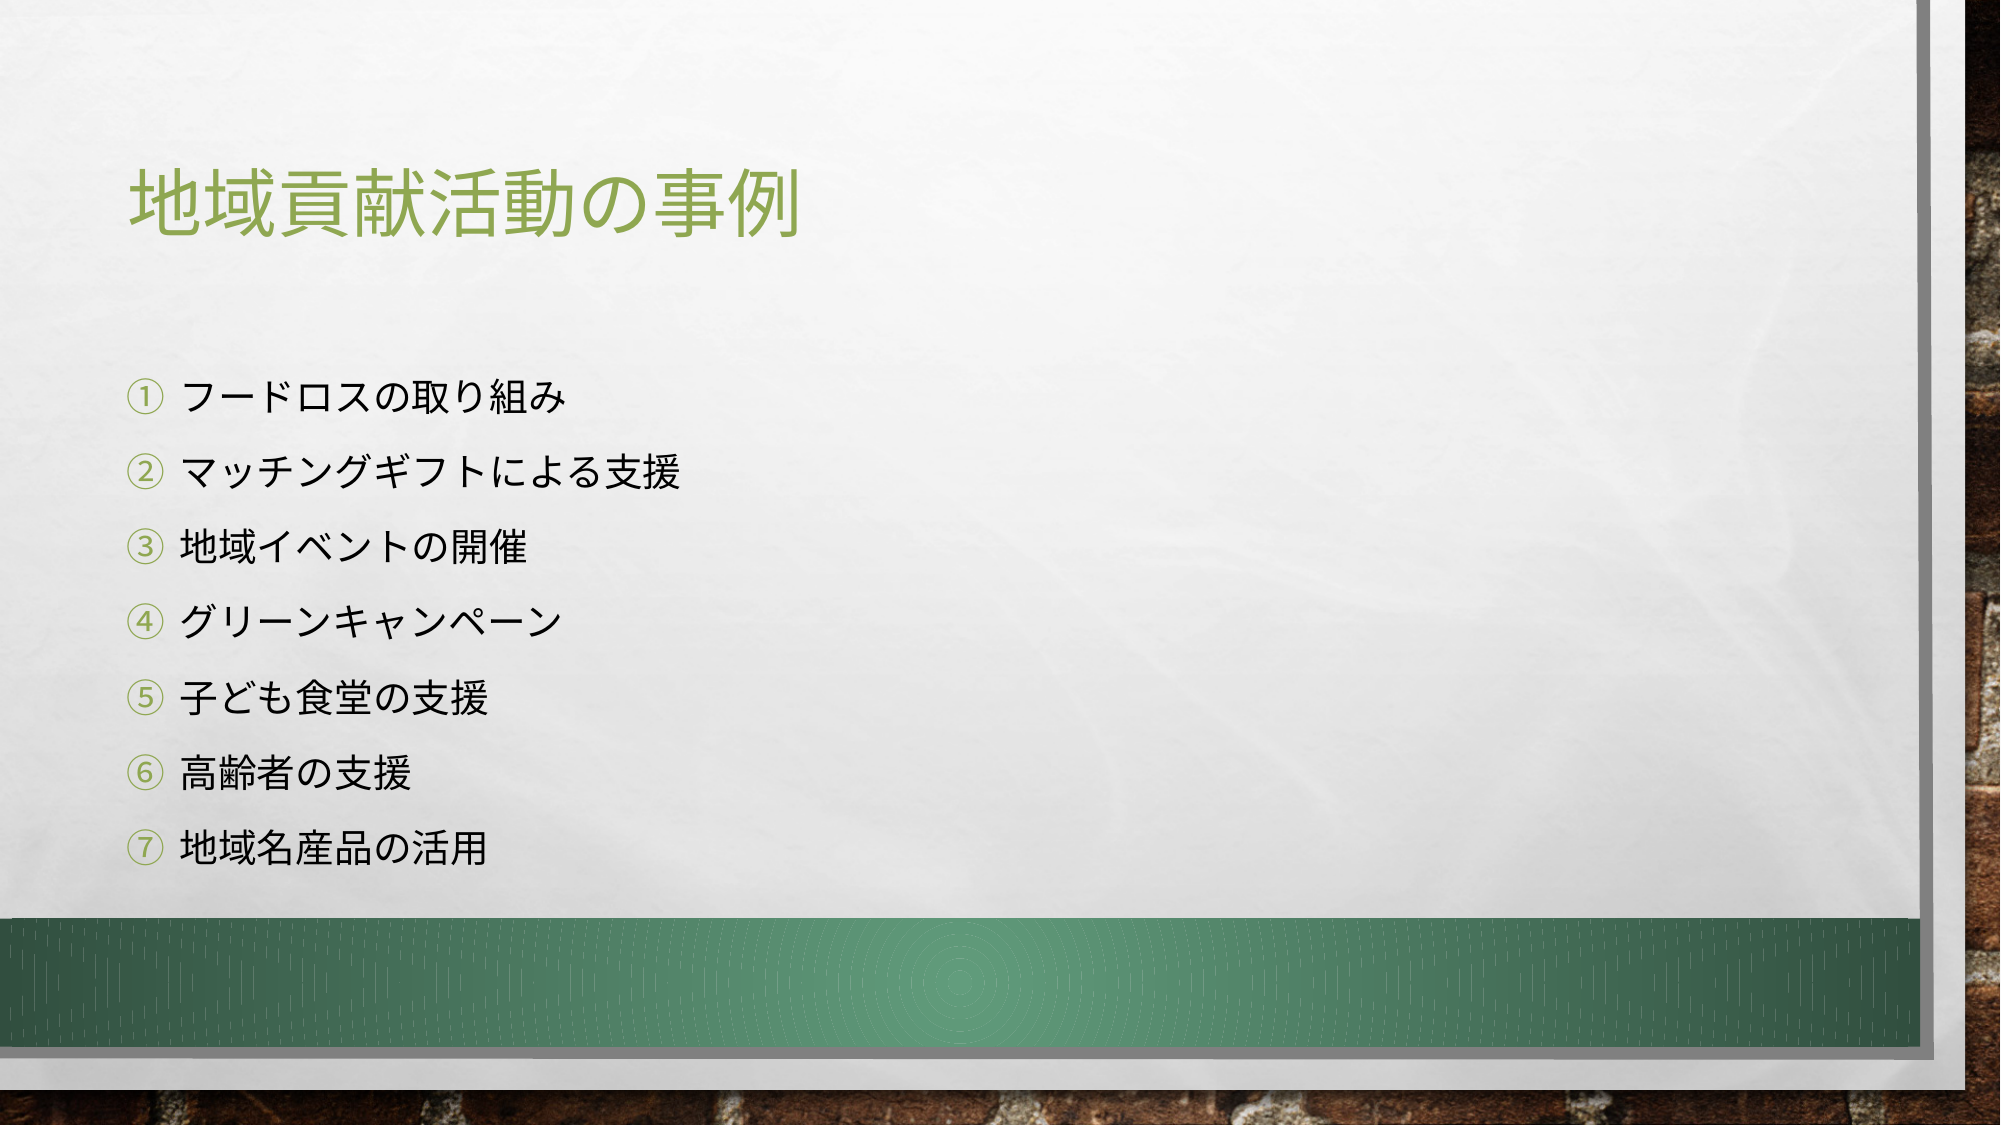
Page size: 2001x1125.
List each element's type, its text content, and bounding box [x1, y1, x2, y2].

picture [0, 0, 2000, 1125]
title 地域貢献活動の事例 [112, 112, 1818, 302]
list フードロスの取り組み マッチングギフトによる支援 地域イベントの開催 グリーンキャンペーン 子ども食堂の支援 高齢者の支援 地域名産品の活用 [111, 354, 1522, 879]
